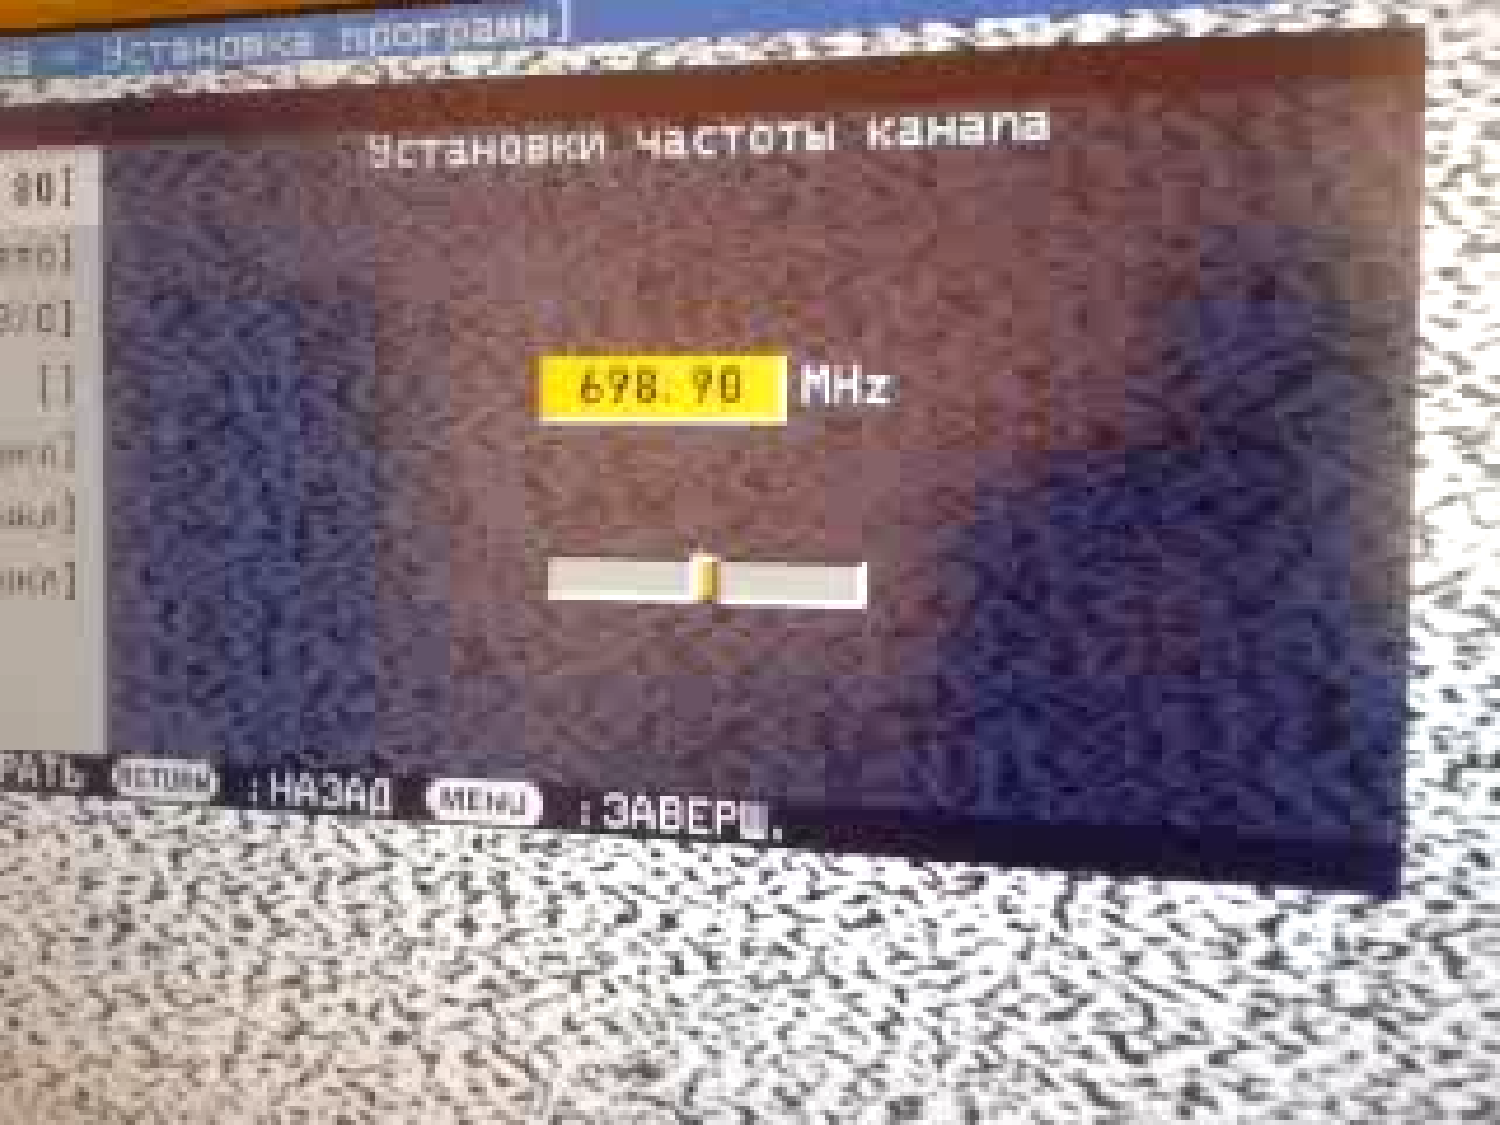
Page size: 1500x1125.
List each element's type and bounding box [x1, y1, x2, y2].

list [0, 0, 1500, 1125]
